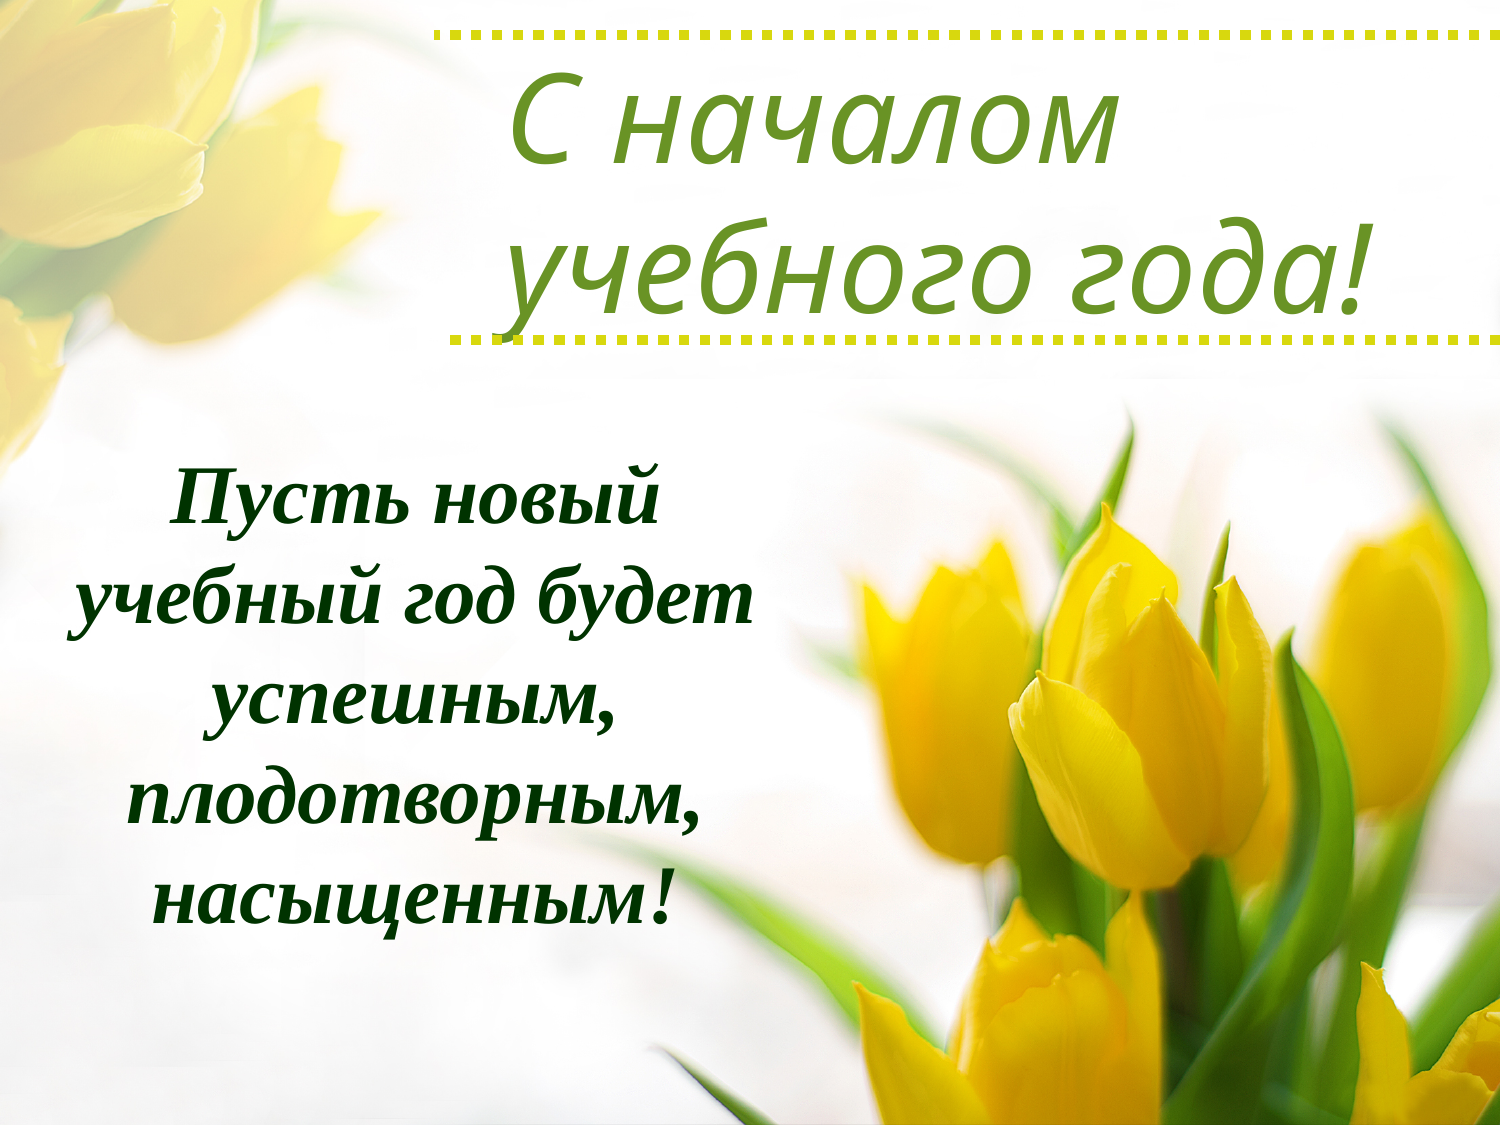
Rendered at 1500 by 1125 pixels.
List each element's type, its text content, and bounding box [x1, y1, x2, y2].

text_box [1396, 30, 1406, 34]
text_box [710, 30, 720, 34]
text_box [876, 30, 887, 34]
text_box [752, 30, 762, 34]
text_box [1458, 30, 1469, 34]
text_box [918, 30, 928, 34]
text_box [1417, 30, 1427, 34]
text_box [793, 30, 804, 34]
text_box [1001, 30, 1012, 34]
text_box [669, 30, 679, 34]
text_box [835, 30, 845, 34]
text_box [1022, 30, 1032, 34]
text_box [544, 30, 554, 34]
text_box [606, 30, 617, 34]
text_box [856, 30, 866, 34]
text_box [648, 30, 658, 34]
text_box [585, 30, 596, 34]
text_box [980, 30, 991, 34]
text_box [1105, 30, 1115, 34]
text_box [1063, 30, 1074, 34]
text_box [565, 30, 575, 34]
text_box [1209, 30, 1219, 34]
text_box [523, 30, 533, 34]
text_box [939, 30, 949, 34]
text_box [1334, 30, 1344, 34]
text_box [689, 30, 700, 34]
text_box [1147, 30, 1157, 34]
picture [0, 0, 1500, 1125]
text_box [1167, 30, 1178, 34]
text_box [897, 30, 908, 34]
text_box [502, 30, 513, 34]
text_box С началом учебного года! [490, 43, 1487, 293]
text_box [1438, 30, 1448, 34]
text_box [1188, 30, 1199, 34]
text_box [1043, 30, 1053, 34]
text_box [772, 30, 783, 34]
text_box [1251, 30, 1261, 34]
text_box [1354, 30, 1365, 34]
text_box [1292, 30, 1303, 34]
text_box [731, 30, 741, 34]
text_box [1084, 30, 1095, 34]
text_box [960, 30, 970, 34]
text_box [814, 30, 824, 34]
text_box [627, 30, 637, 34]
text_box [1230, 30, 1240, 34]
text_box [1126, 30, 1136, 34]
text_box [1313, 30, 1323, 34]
text_box Пусть новый учебный год будет успешным, плодотворным, насыщенным! [29, 432, 803, 948]
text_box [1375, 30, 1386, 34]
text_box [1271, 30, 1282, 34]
